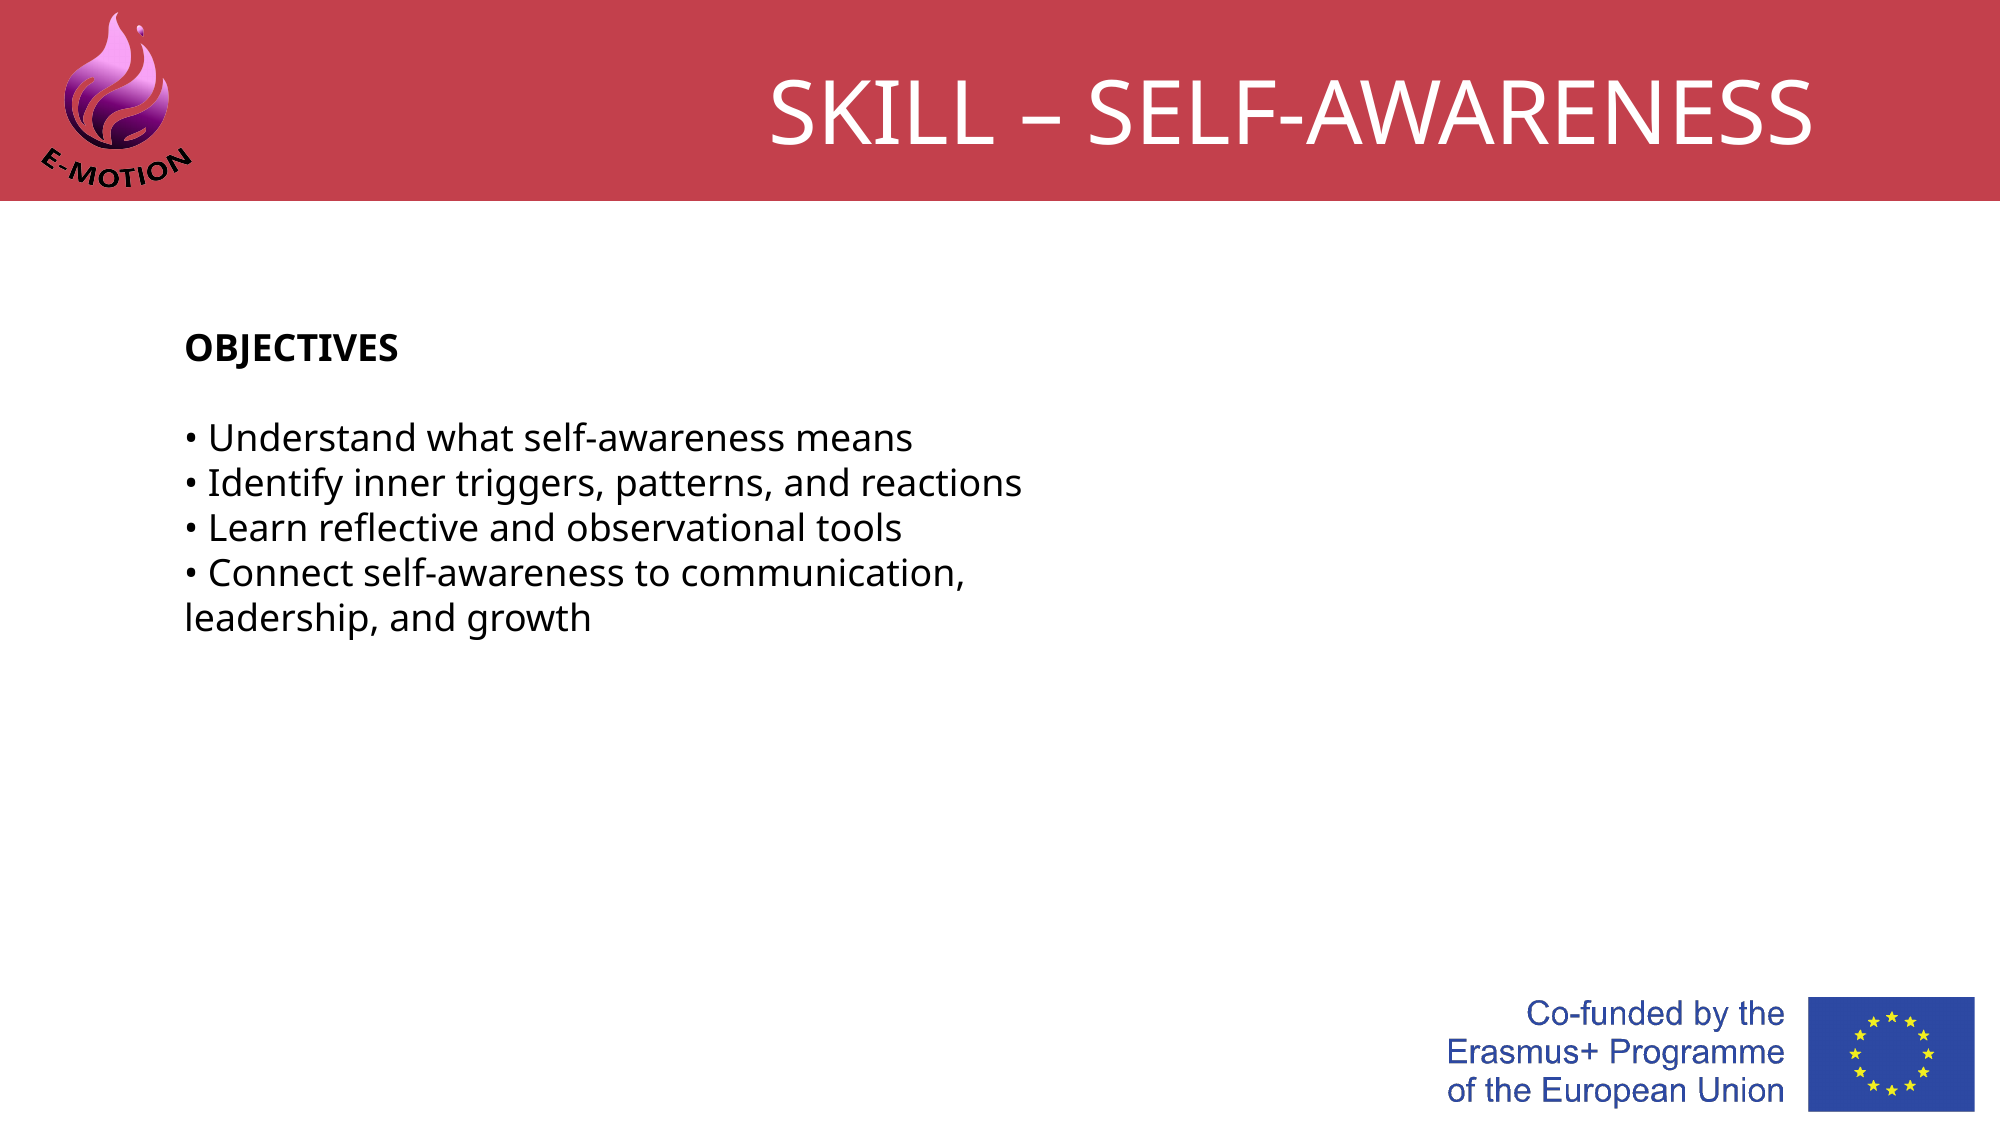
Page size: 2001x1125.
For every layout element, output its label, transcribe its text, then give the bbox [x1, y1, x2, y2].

picture [1396, 995, 1975, 1116]
picture [0, 0, 253, 247]
text_box OBJECTIVES • Understand what self-awareness means • Identify inner triggers, patterns, and reactions • Learn reflective and observational tools • Connect self-awareness to communication, leadership, and growth [169, 316, 1182, 647]
text_box SKILL – SELF-AWARENESS [572, 41, 1831, 317]
